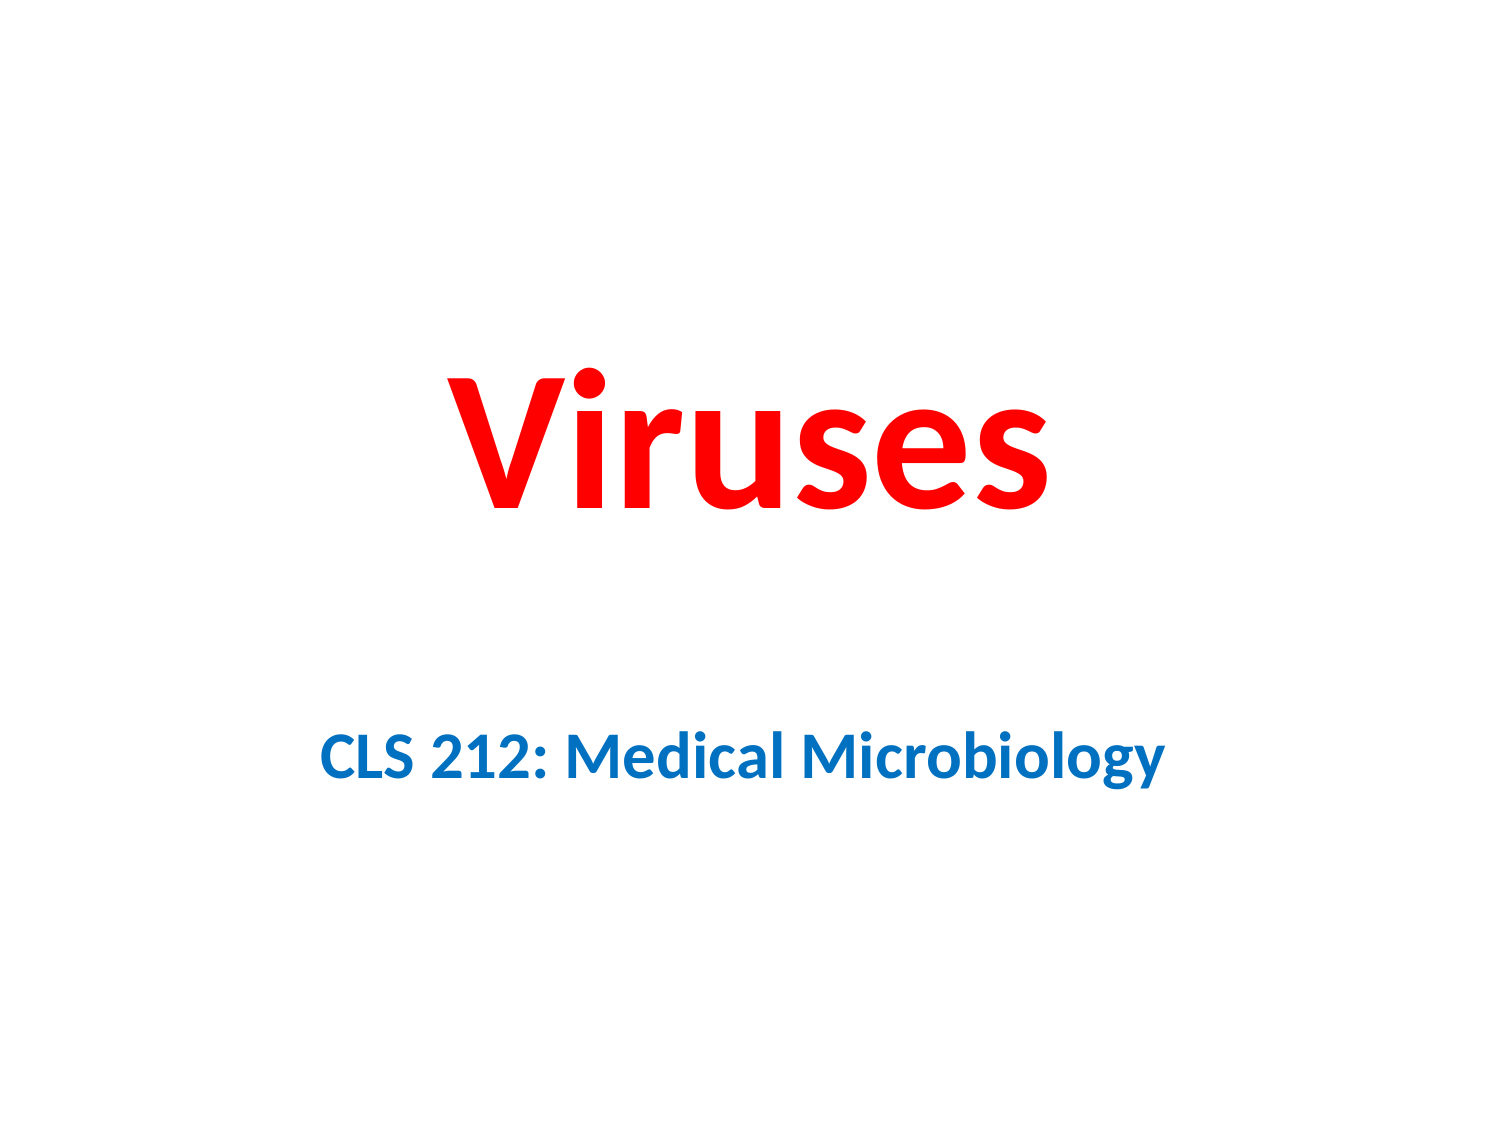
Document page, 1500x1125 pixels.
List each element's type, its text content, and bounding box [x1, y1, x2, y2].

title Viruses [112, 267, 1388, 591]
subtitle CLS 212: Medical Microbiology [218, 704, 1269, 992]
